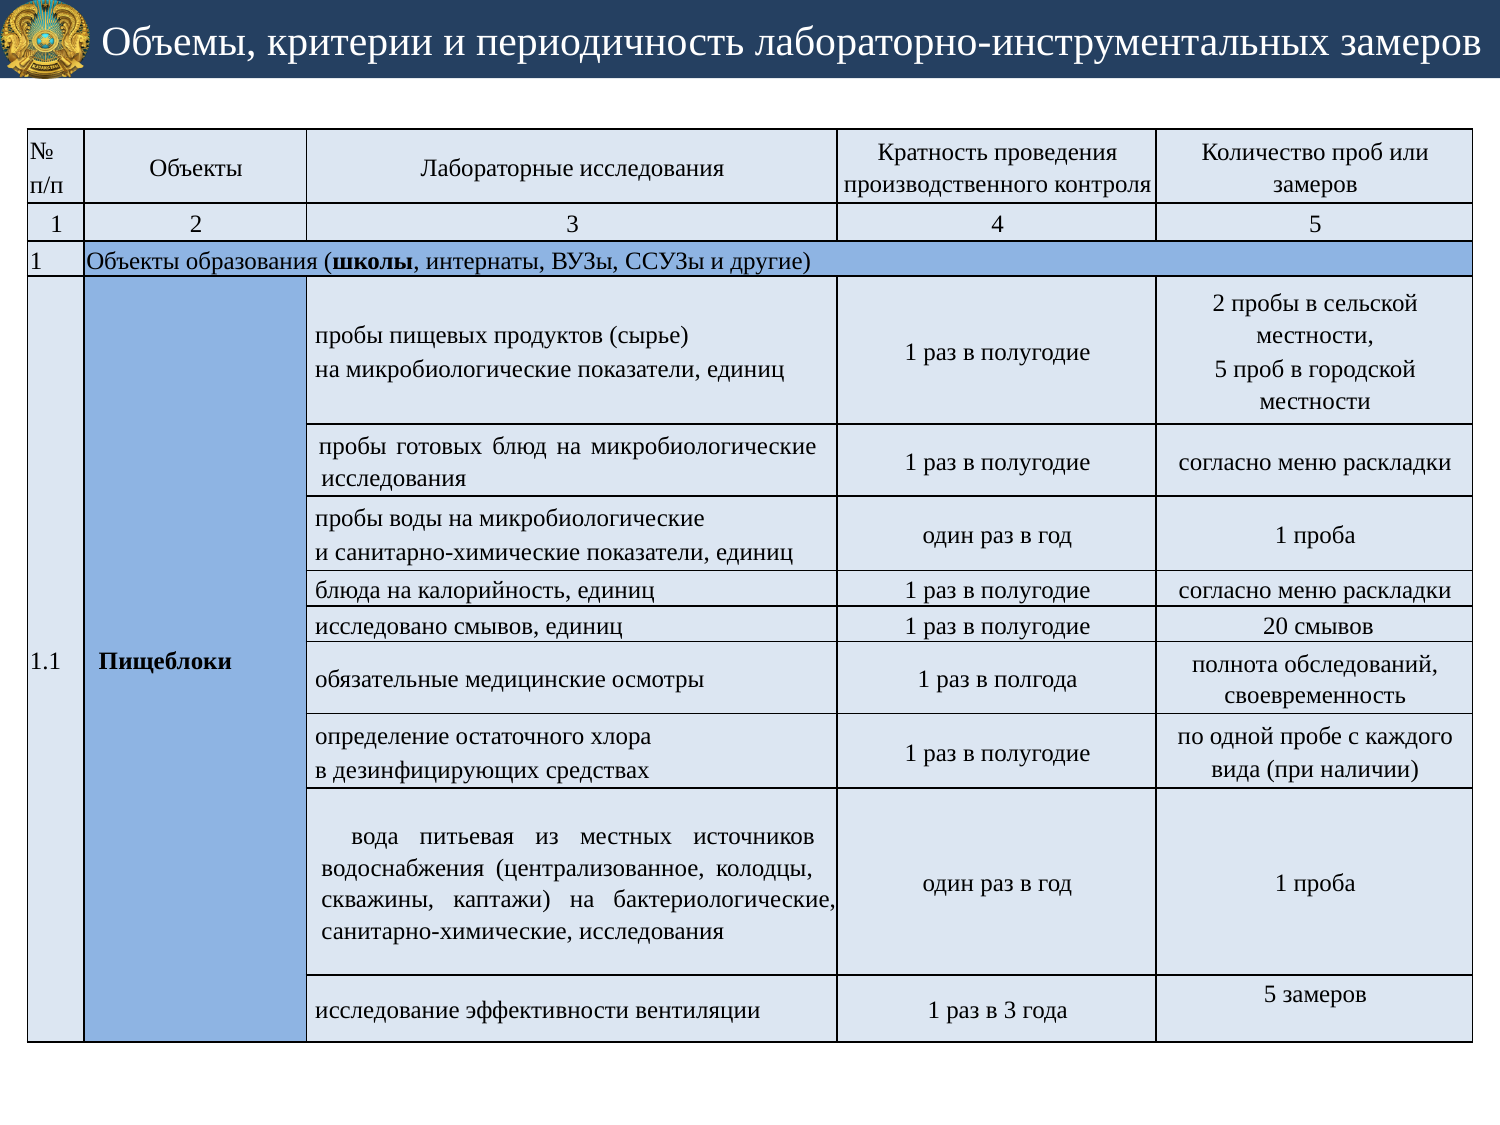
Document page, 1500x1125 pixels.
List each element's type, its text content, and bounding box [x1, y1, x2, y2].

table_cell по одной пробе с каждого вида (при наличии) [1157, 714, 1472, 787]
table_cell 1 раз в полугодие [838, 714, 1155, 787]
table_cell один раз в год [838, 497, 1155, 570]
table_cell один раз в год [838, 789, 1155, 974]
table_header Лабораторные исследования [307, 130, 836, 202]
table_cell 1 раз в полгода [838, 642, 1155, 713]
table_cell обязательные медицинские осмотры [307, 642, 836, 713]
table_cell 1 [28, 242, 83, 275]
table_cell Объекты образования (школы, интернаты, ВУЗы, ССУЗы и другие) [85, 242, 1472, 275]
table_cell 1 раз в полугодие [838, 425, 1155, 495]
table_cell определение остаточного хлора в дезинфицирующих средствах [307, 714, 836, 787]
table_cell исследование эффективности вентиляции [307, 976, 836, 1041]
table_cell 5 [1157, 204, 1472, 240]
table_cell согласно меню раскладки [1157, 571, 1472, 605]
picture [0, 0, 91, 79]
table_cell 5 замеров [1157, 976, 1472, 1041]
table_cell 1 проба [1157, 789, 1472, 974]
table_cell 20 смывов [1157, 607, 1472, 641]
table_cell 4 [838, 204, 1155, 240]
table_cell 2 пробы в сельской местности, 5 проб в городской местности [1157, 277, 1472, 423]
table_cell 1 раз в полугодие [838, 571, 1155, 605]
table_cell 1.1 [28, 277, 83, 1041]
table_header № п/п [28, 130, 83, 202]
table_cell пробы готовых блюд на микробиологические исследования [307, 425, 836, 495]
table_cell пробы воды на микробиологические и санитарно-химические показатели, единиц [307, 497, 836, 570]
table_cell пробы пищевых продуктов (сырье) на микробиологические показатели, единиц [307, 277, 836, 423]
table_cell 2 [85, 204, 306, 240]
table_cell исследовано смывов, единиц [307, 607, 836, 641]
table_cell 1 раз в 3 года [838, 976, 1155, 1041]
table_header Количество проб или замеров [1157, 130, 1472, 202]
table_cell 1 раз в полугодие [838, 277, 1155, 423]
table_header Объекты [85, 130, 306, 202]
table_cell 1 проба [1157, 497, 1472, 570]
table_cell Пищеблоки [85, 277, 306, 1041]
table_cell согласно меню раскладки [1157, 425, 1472, 495]
table_header Кратность проведения производственного контроля [838, 130, 1155, 202]
table_cell 1 раз в полугодие [838, 607, 1155, 641]
table_cell 3 [307, 204, 836, 240]
table_cell вода питьевая из местных источников водоснабжения (централизованное, колодцы, скважины, каптажи) на бактериологические, санитарно-химические, исследования [307, 789, 836, 974]
table_cell блюда на калорийность, единиц [307, 571, 836, 605]
table_cell 1 [28, 204, 83, 240]
text_box Объемы, критерии и периодичность лабораторно-инструментальных замеров [92, 0, 1500, 80]
table_cell полнота обследований, своевременность [1157, 642, 1472, 713]
